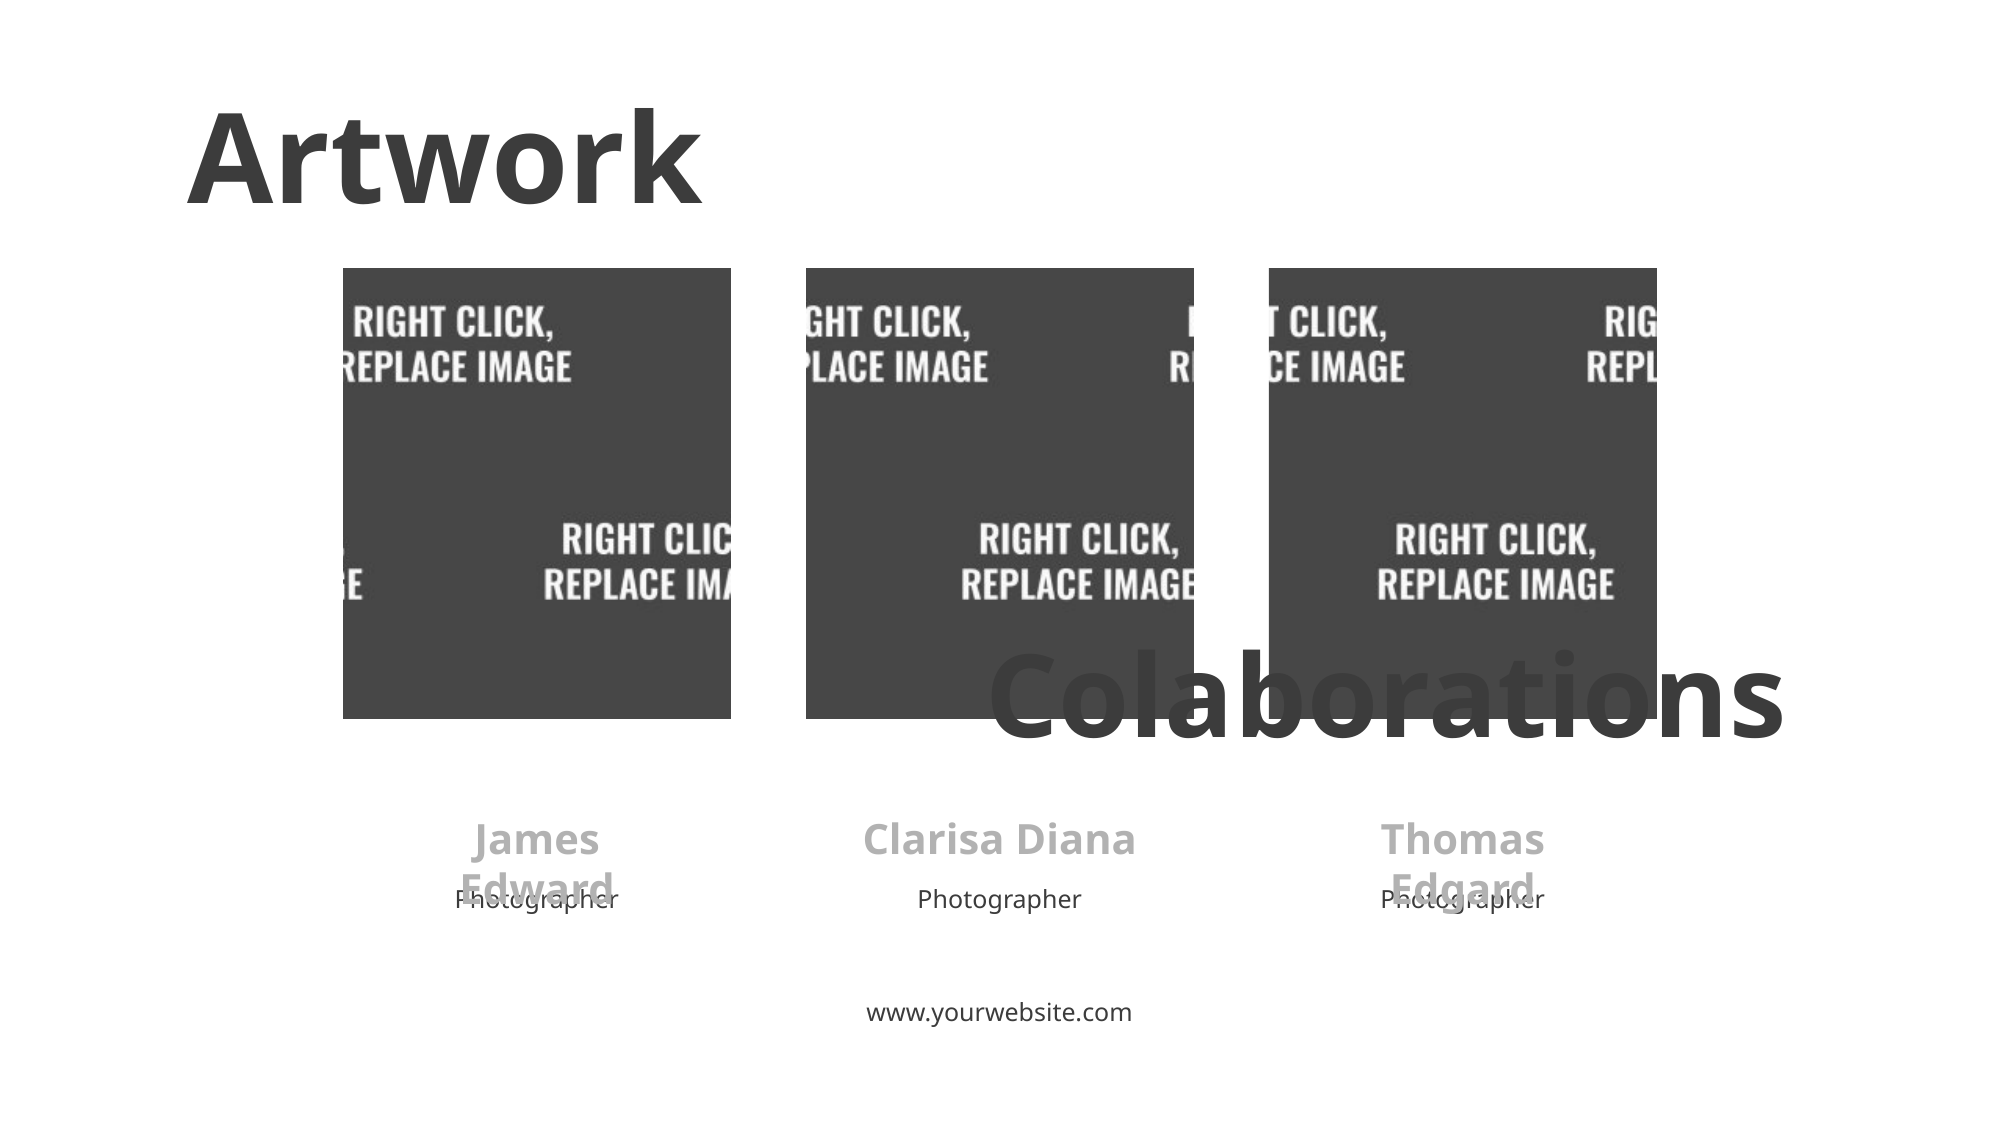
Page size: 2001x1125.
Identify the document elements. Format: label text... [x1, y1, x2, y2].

text_box Clarisa Diana [843, 805, 1157, 870]
text_box Thomas Edgard [1289, 805, 1637, 920]
list Artwork [172, 65, 971, 242]
text_box Photographer [867, 870, 1133, 921]
text_box www.yourwebsite.com [814, 989, 1186, 1035]
picture [806, 268, 1194, 719]
picture [1268, 268, 1657, 719]
picture [343, 268, 732, 719]
list Colaborations [970, 607, 1825, 775]
text_box James Edward [380, 805, 694, 920]
